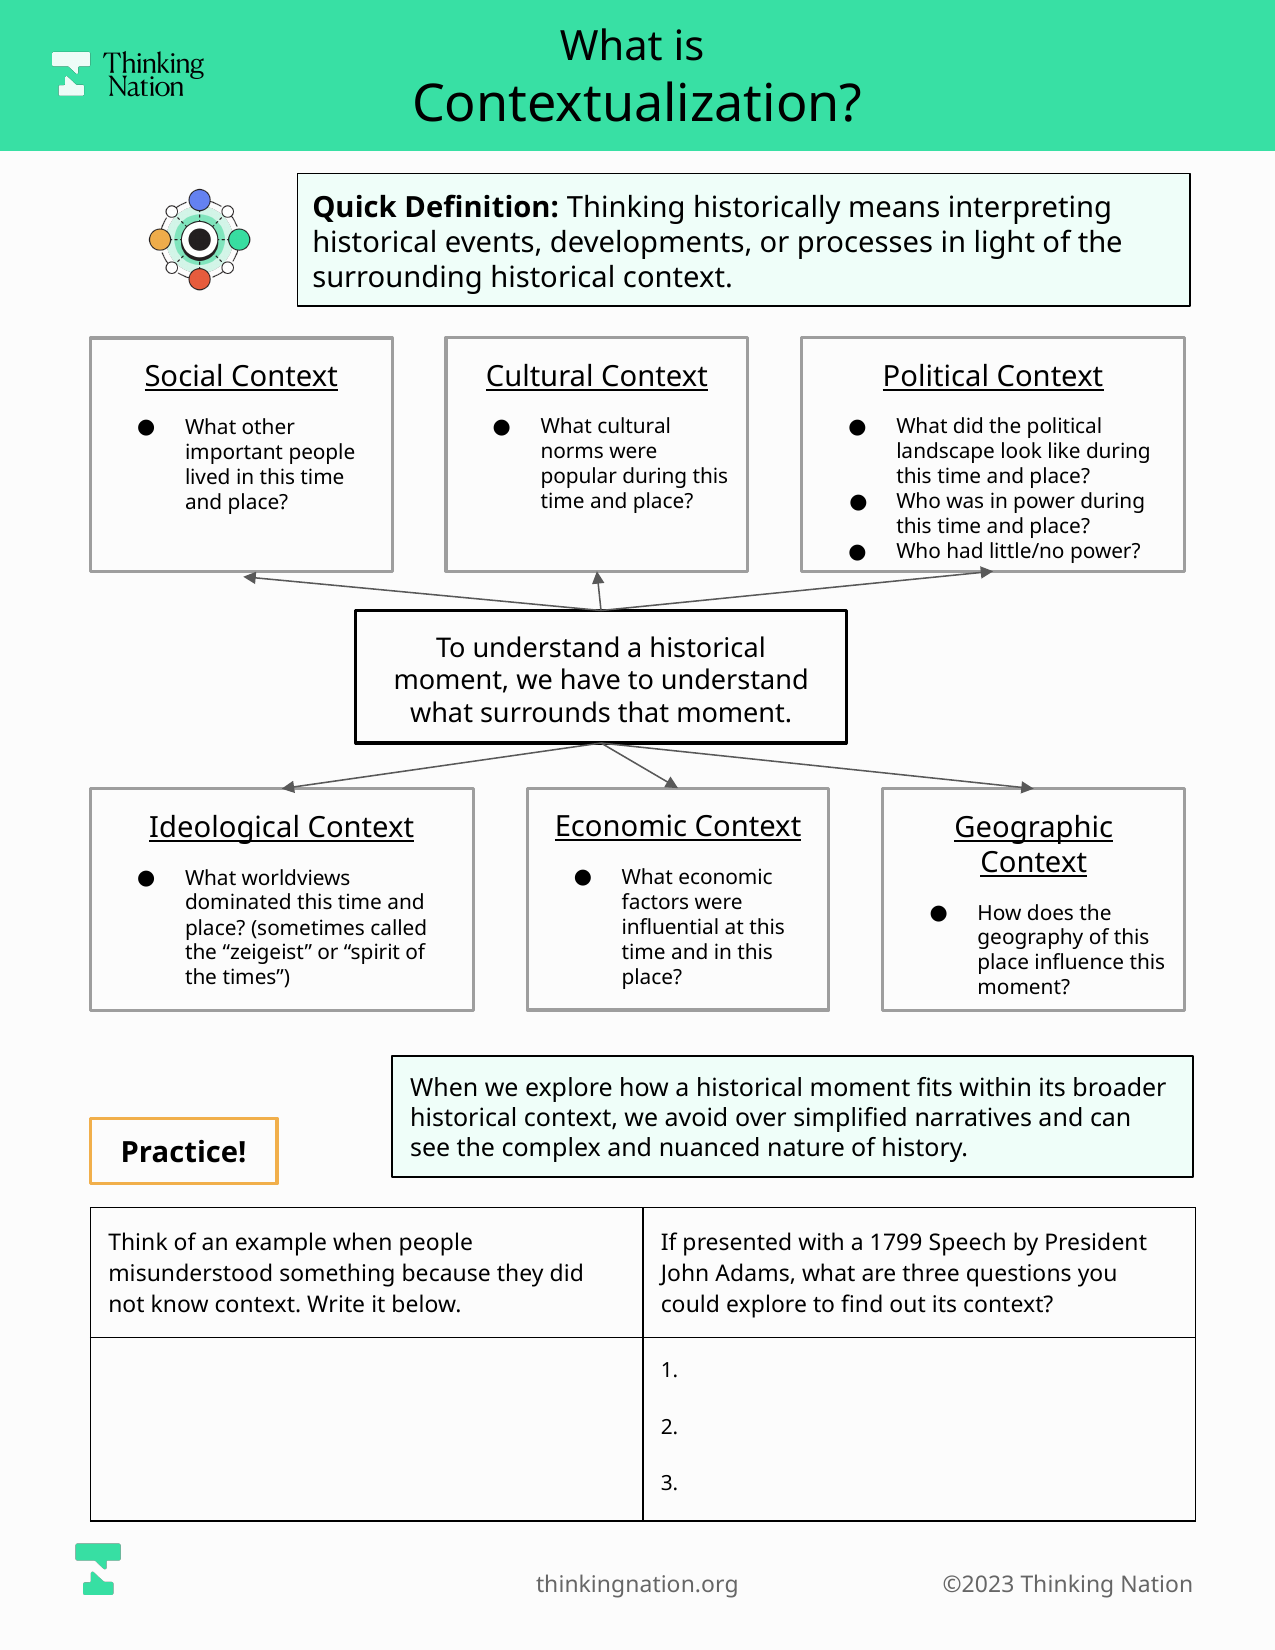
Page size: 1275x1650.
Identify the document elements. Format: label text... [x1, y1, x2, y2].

text_box Political Context What did the political landscape look like during this time and place? Who was in power during this time and place? Who had little/no power? [801, 337, 1185, 572]
text_box When we explore how a historical moment fits within its broader historical context, we avoid over simplified narratives and can see the complex and nuanced nature of history. [392, 1056, 1194, 1178]
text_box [281, 742, 597, 789]
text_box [243, 576, 591, 611]
text_box Cultural Context What cultural norms were popular during this time and place? [446, 337, 748, 572]
text_box Geographic Context How does the geography of this place influence this moment? [882, 788, 1185, 1011]
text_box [602, 570, 994, 611]
text_box thinkingnation.org [486, 1553, 789, 1605]
picture [62, 1533, 134, 1605]
text_box Economic Context What economic factors were influential at this time and in this place? [527, 796, 829, 1010]
text_box Quick Definition: Thinking historically means interpreting historical events, developments, or processes in light of the surrounding historical context. [297, 173, 1190, 306]
table_header Think of an example when people misunderstood something because they did not know context. Write it below. [91, 1208, 642, 1337]
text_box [596, 570, 602, 611]
text_box What is Contextualization? [0, 0, 1275, 151]
picture [133, 173, 267, 307]
picture [35, 37, 210, 110]
text_box Practice! [90, 1118, 277, 1184]
text_box Social Context What other important people lived in this time and place? [90, 338, 393, 572]
text_box Ideological Context What worldviews dominated this time and place? (sometimes called the “zeigeist” or “spirit of the times”) [90, 788, 474, 1011]
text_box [600, 742, 1034, 789]
text_box To understand a historical moment, we have to understand what surrounds that moment. [355, 618, 847, 741]
table_cell [91, 1338, 642, 1520]
text_box ©2023 Thinking Nation [907, 1553, 1210, 1605]
table_cell 1. 2. 3. [644, 1338, 1195, 1520]
table_header If presented with a 1799 Speech by President John Adams, what are three questions you could explore to find out its context? [644, 1208, 1195, 1337]
